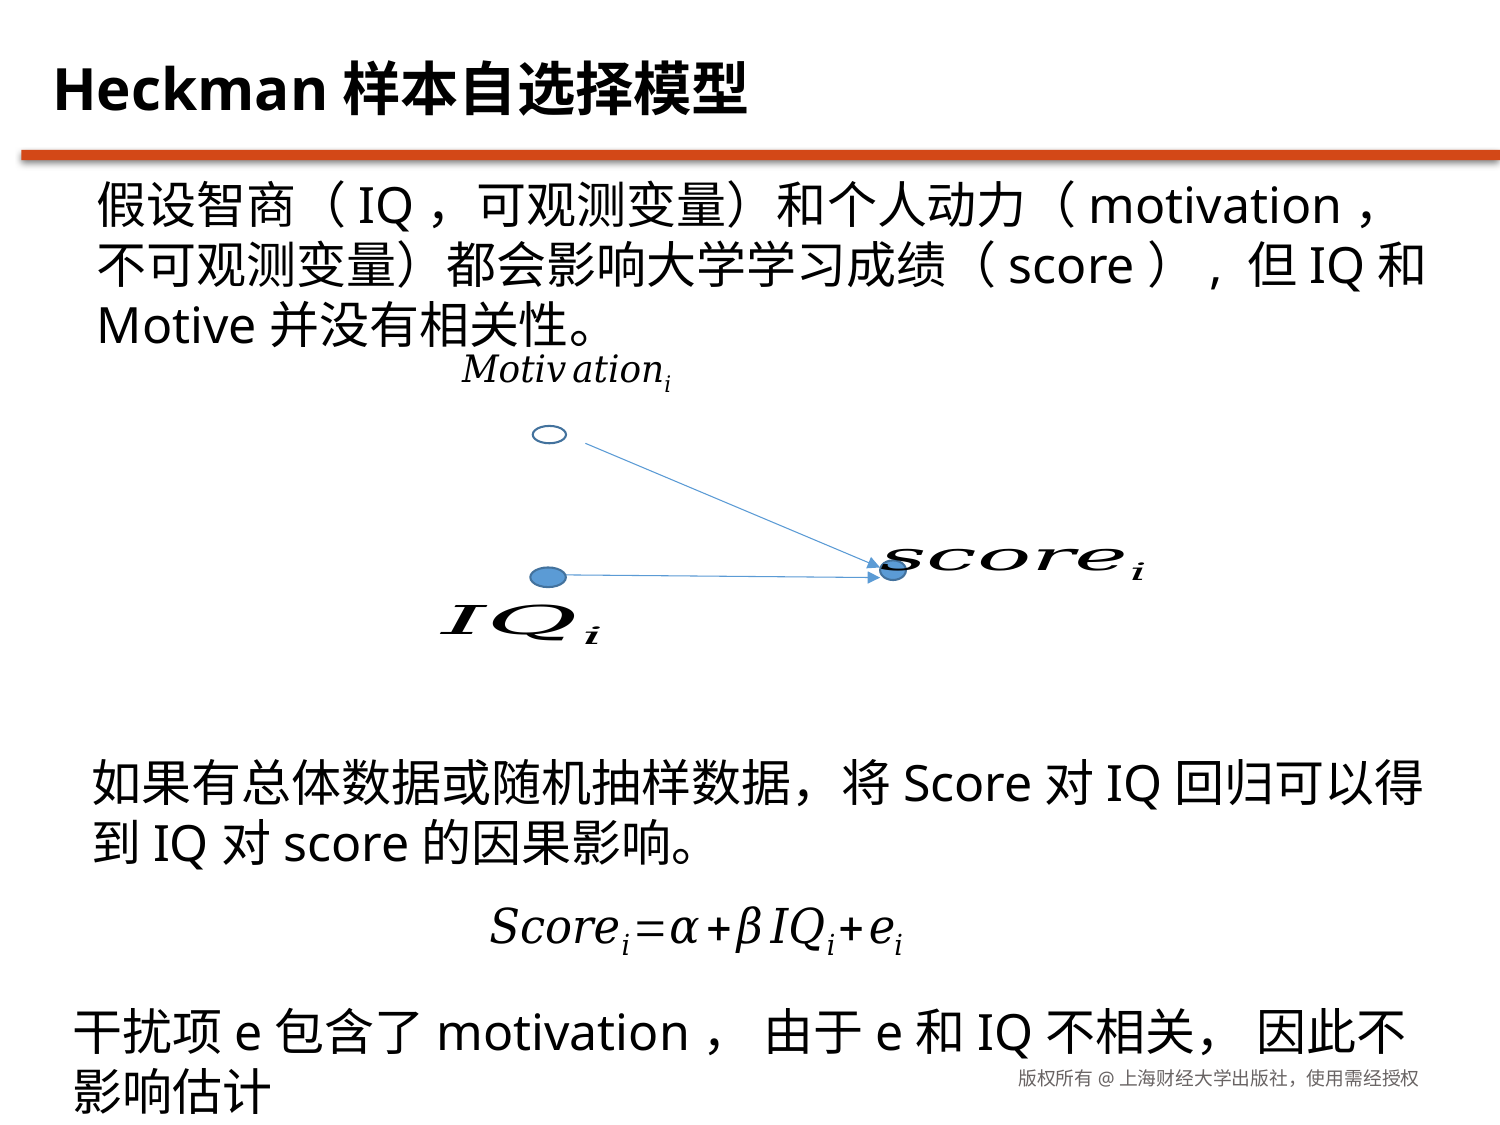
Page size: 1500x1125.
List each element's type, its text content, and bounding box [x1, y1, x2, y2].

text_box 假设智商（IQ，可观测变量）和个人动力（motivation，不可观测变量）都会影响大学学习成绩（score）, 但IQ和Motive并没有相关性。 [81, 166, 1457, 254]
text_box 如果有总体数据或随机抽样数据，将Score对IQ回归可以得到IQ对score的因果影响。 [76, 743, 1452, 832]
title Heckman样本自选择模型 [37, 50, 1369, 138]
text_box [434, 349, 1146, 650]
footer 版权所有@上海财经大学出版社，使用需经授权 [975, 1046, 1463, 1109]
